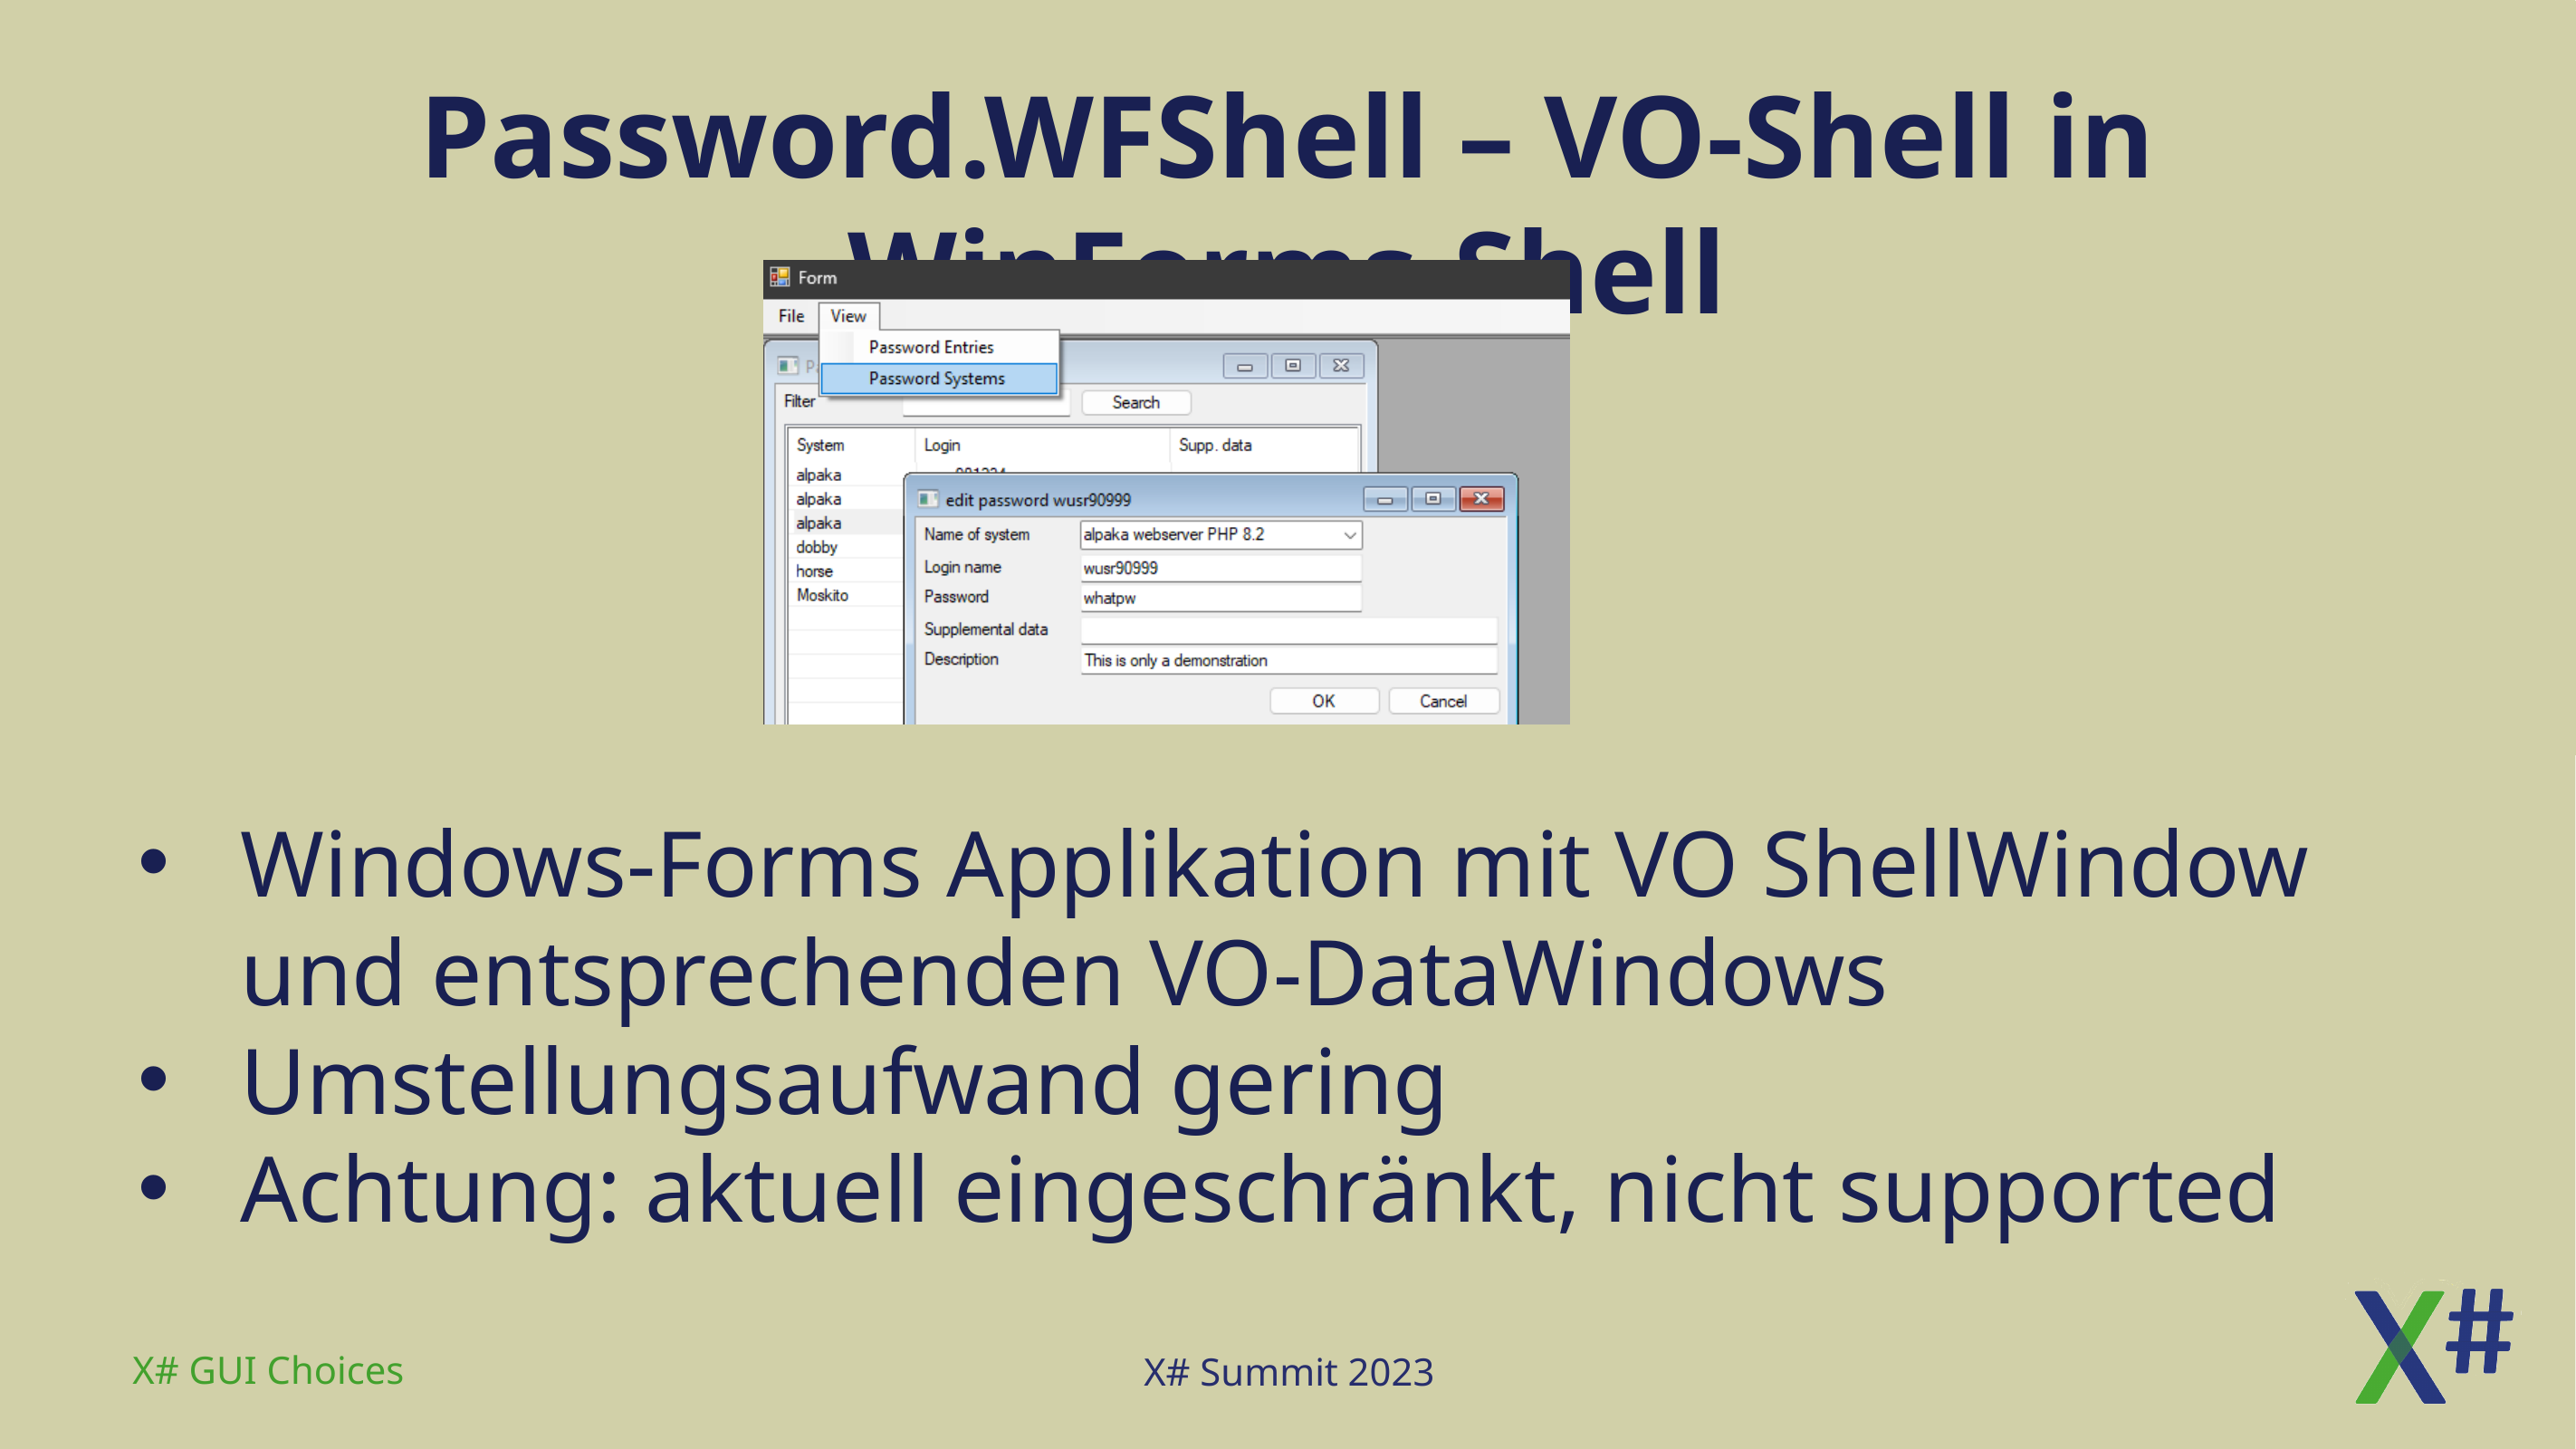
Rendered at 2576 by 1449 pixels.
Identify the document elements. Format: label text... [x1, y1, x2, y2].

text_box Windows-Forms Applikation mit VO ShellWindow und entsprechenden VO-DataWindows Umstellungsaufwand gering Achtung: aktuell eingeschränkt, nicht supported [125, 799, 2443, 1296]
picture [2335, 1267, 2536, 1425]
title Password.WFShell – VO-Shell in WinForms-Shell [129, 58, 2447, 211]
picture [763, 259, 1571, 724]
